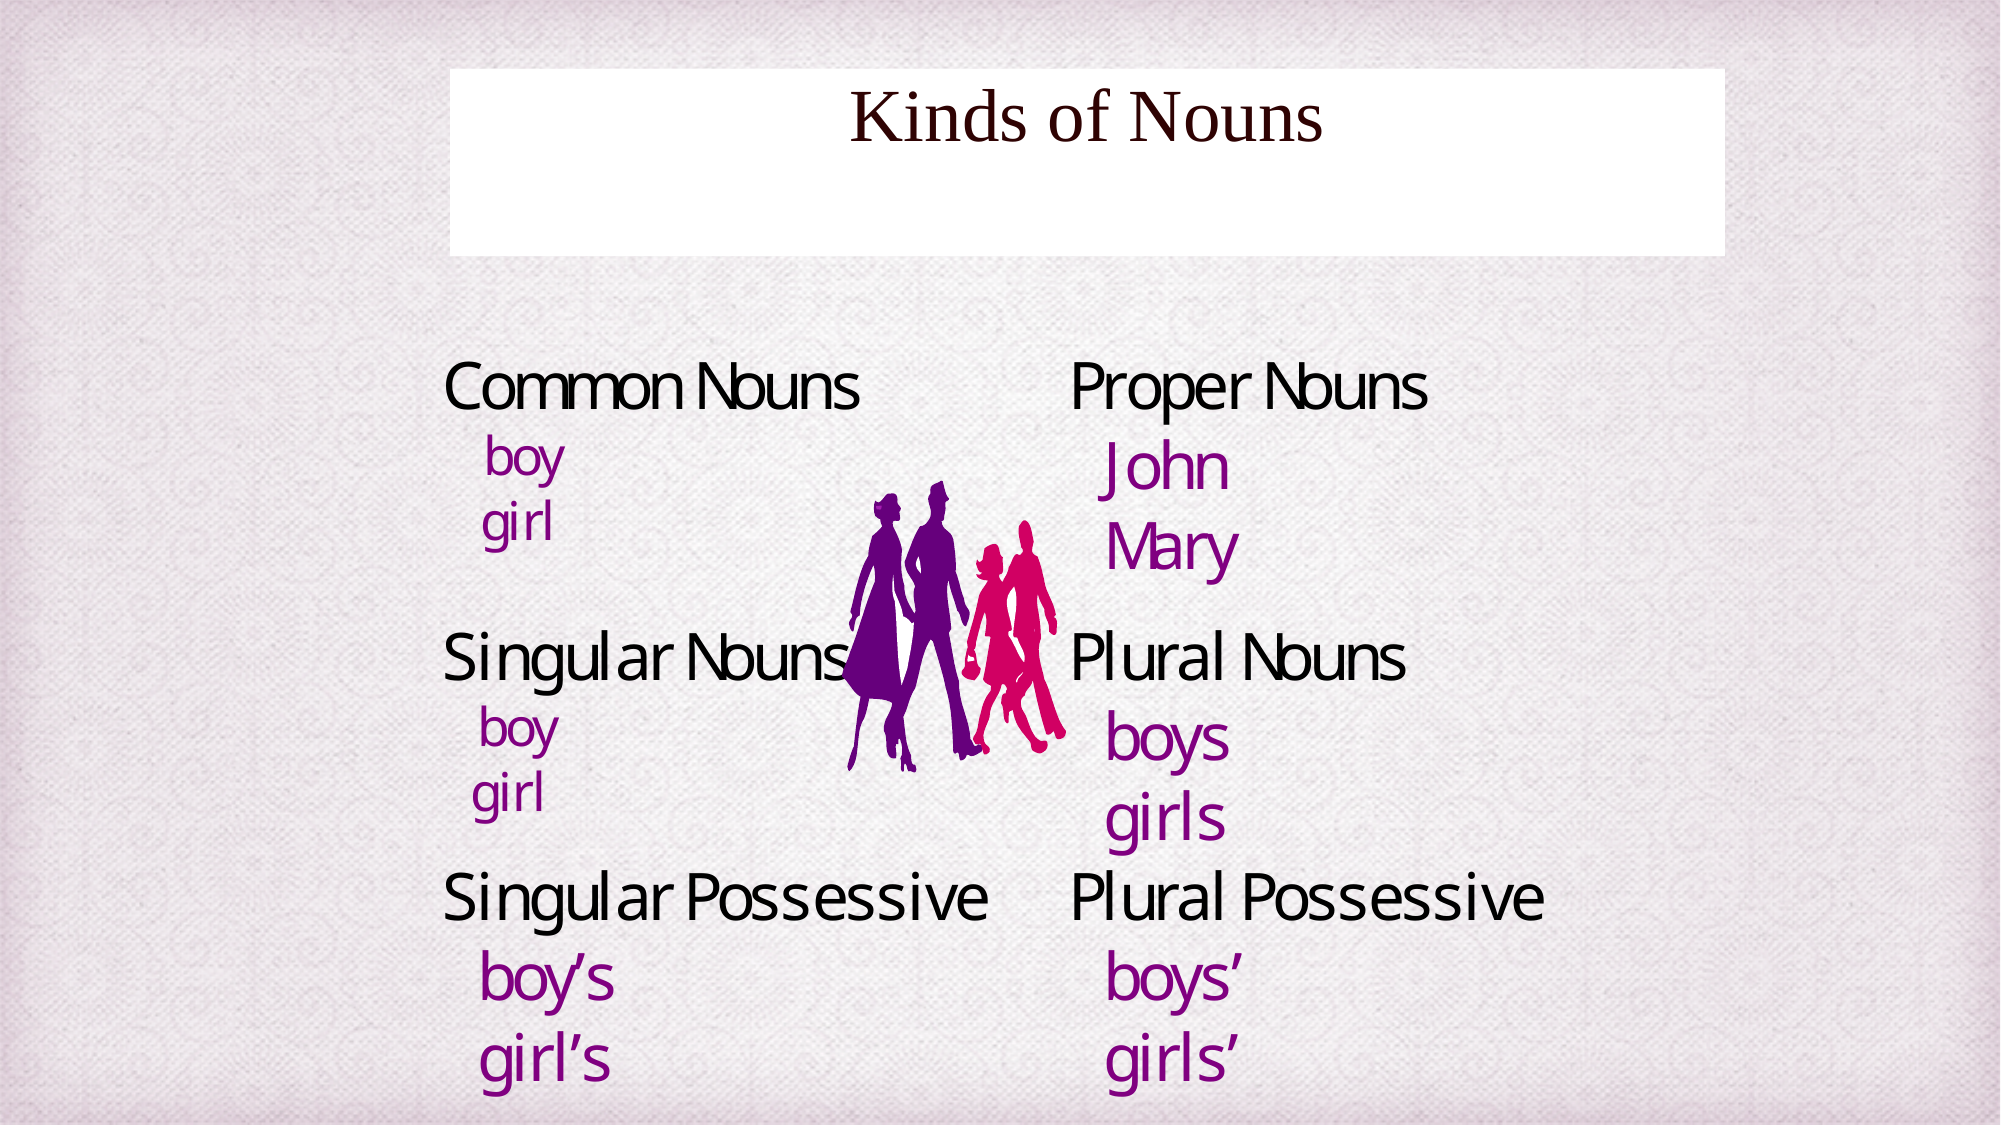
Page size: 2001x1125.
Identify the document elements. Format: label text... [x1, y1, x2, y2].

picture [832, 465, 1076, 791]
picture [0, 0, 2001, 1125]
title Kinds of Nouns [450, 68, 1725, 257]
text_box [416, 338, 1673, 1125]
